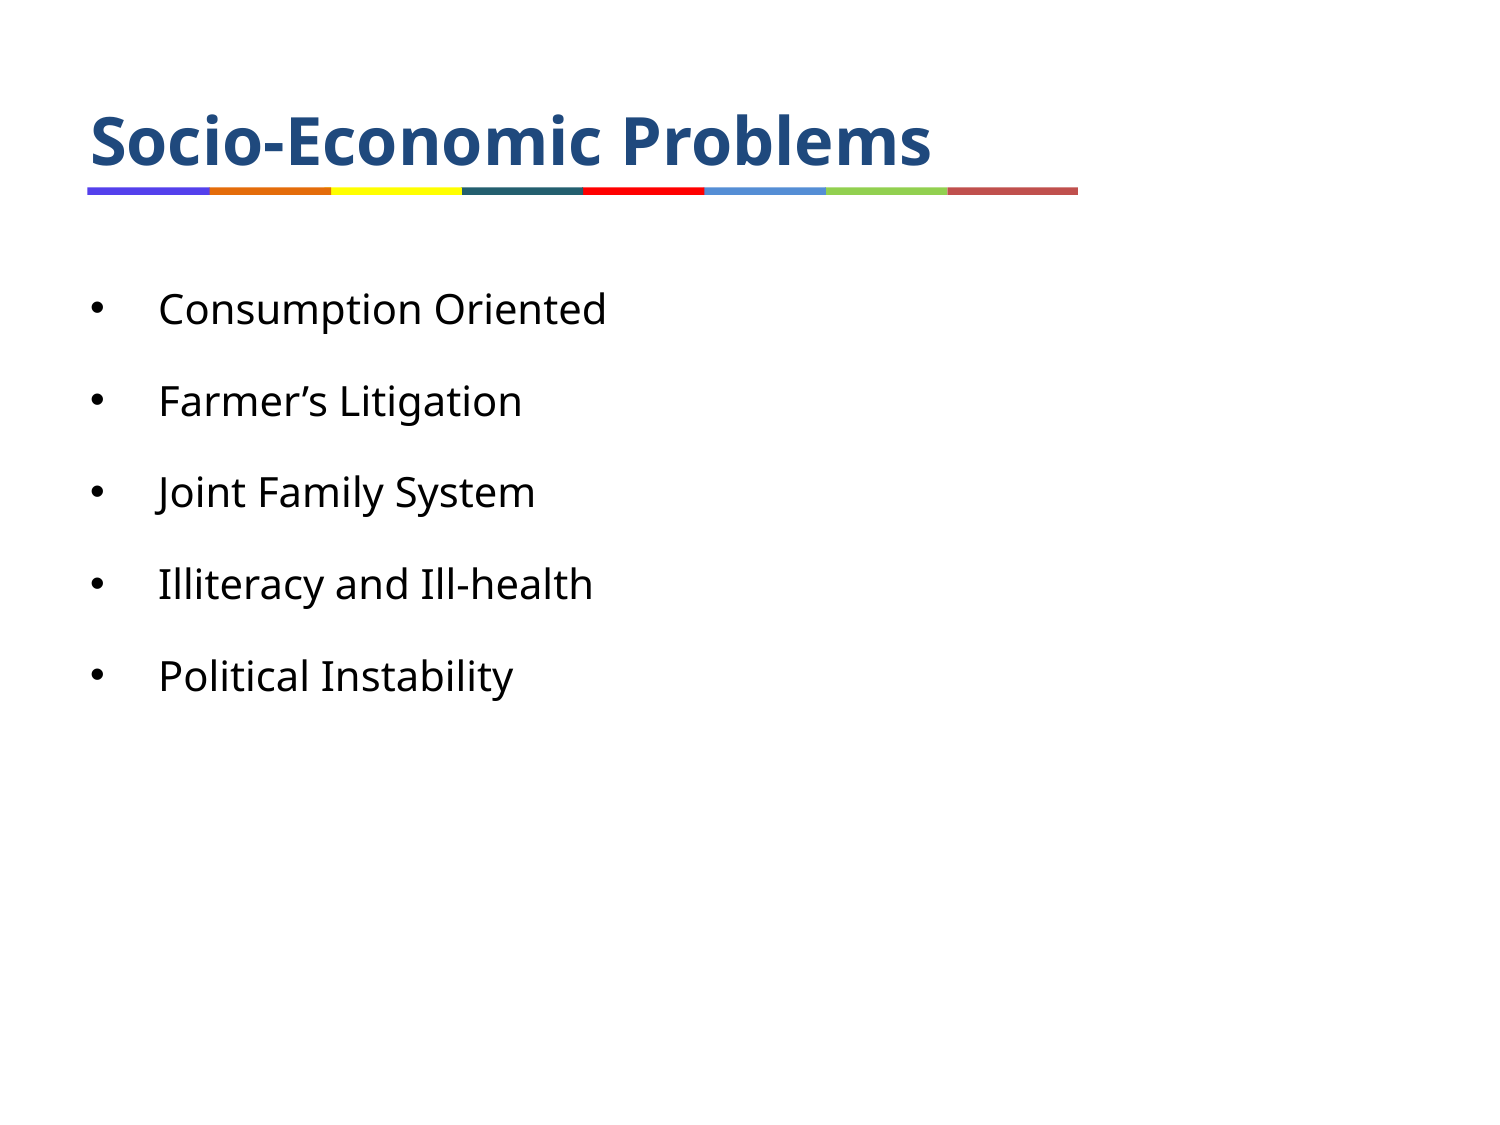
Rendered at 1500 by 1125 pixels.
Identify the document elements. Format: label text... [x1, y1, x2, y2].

list Consumption Oriented Farmer’s Litigation Joint Family System Illiteracy and Ill-health Political Instability [75, 249, 1425, 993]
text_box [87, 187, 1079, 196]
title Socio-Economic Problems [75, 45, 1425, 233]
